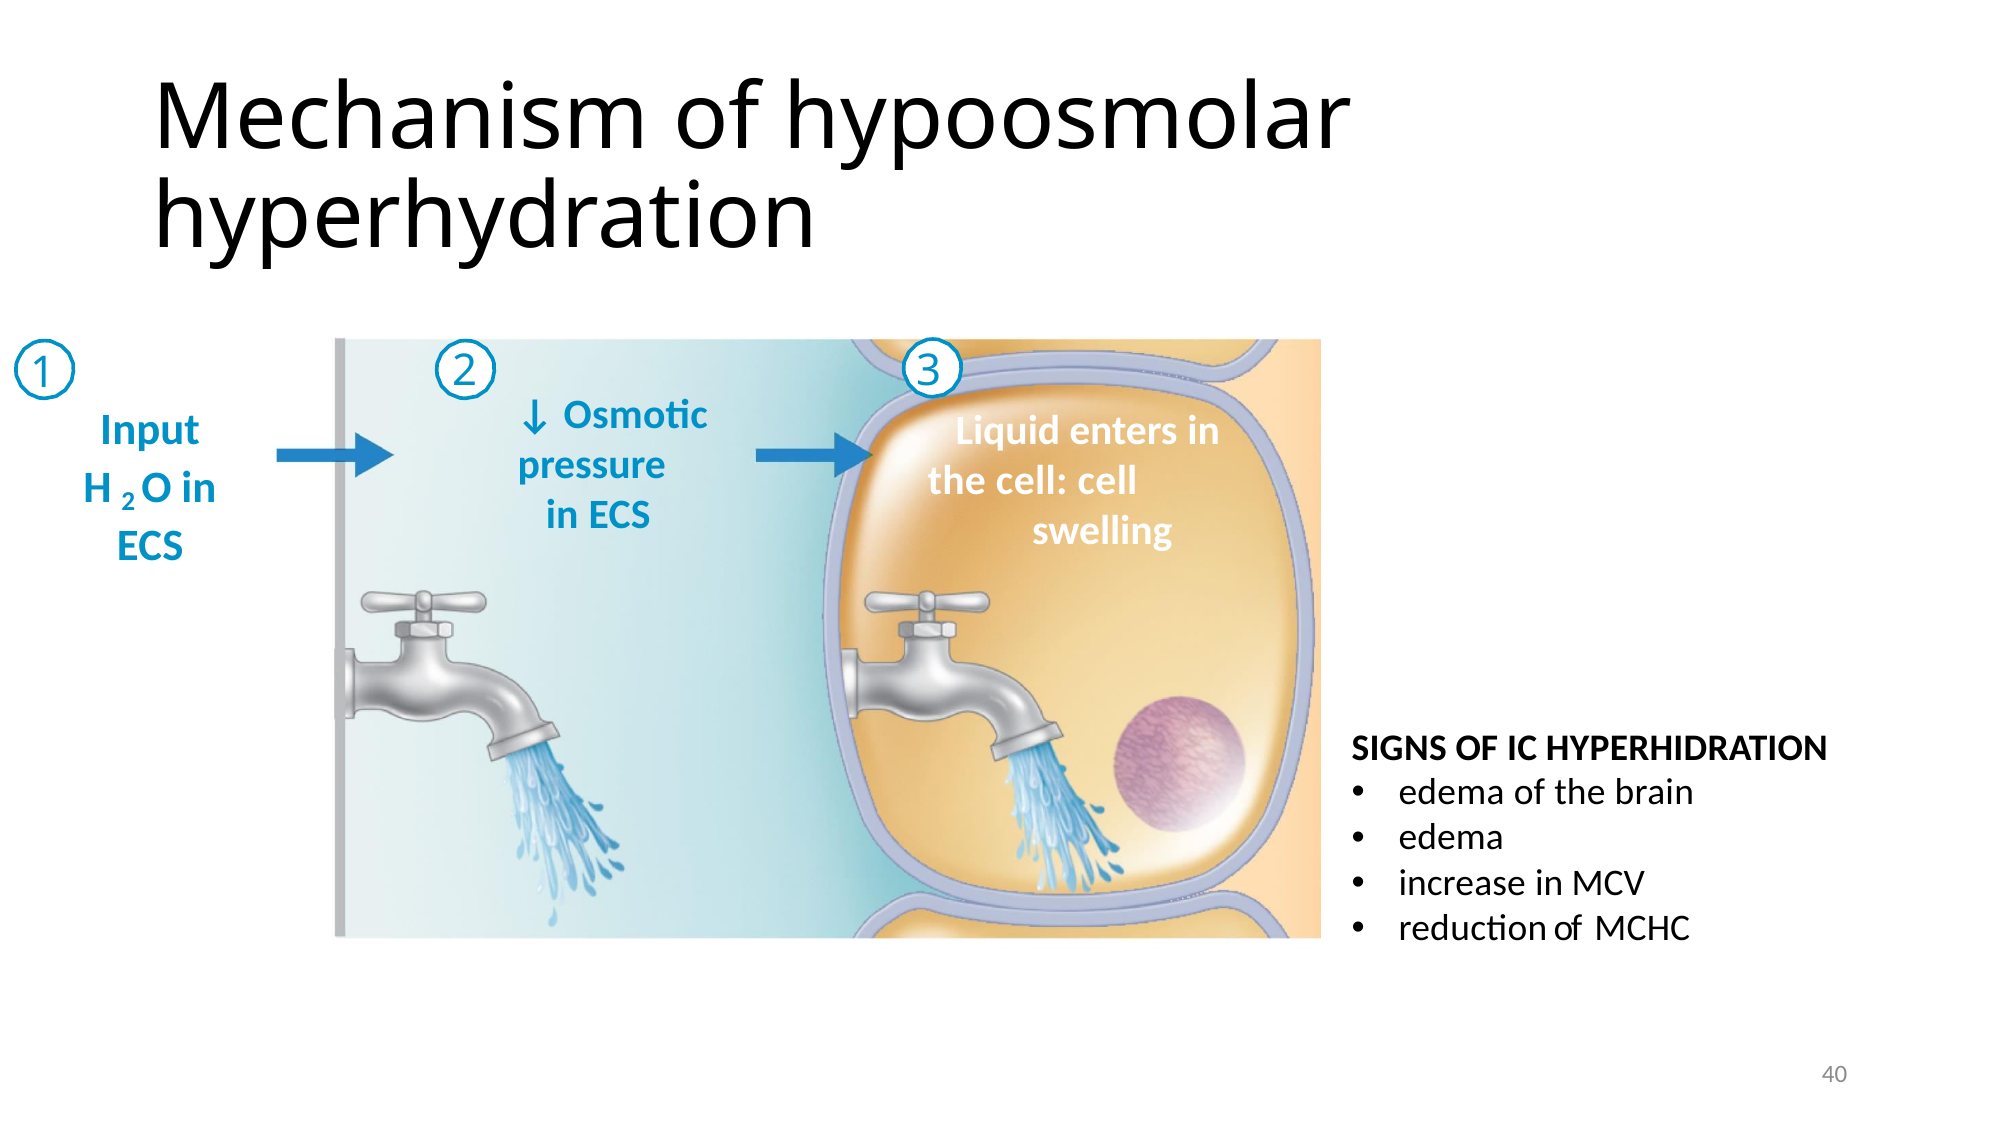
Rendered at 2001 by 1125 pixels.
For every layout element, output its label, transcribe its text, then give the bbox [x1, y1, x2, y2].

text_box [15, 337, 1321, 949]
title Mechanism of hypoosmolar hyperhydration [137, 59, 2000, 278]
text_box SIGNS OF IC HYPERHIDRATION edema of the brain edema increase in MCV reduction of MCHC [1320, 714, 1980, 957]
slide_number 40 [1412, 1042, 1863, 1103]
